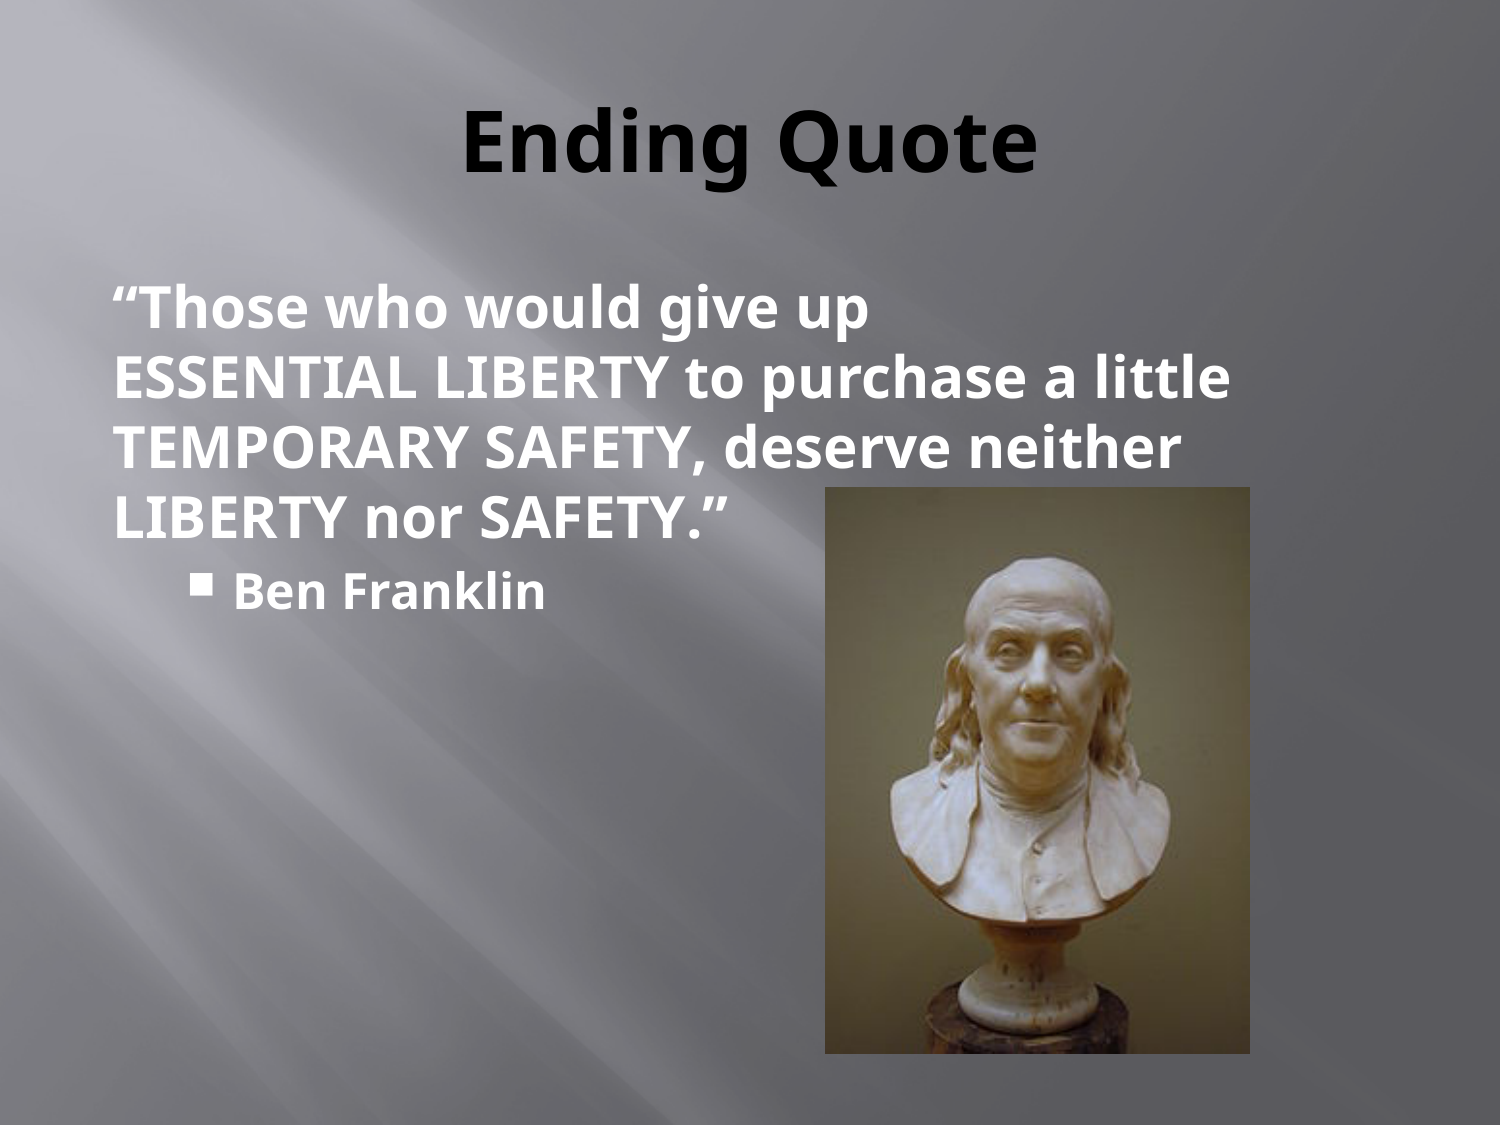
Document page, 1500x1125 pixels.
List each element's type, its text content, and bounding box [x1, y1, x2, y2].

title Ending Quote [75, 45, 1425, 233]
picture [824, 487, 1251, 1054]
list “Those who would give up Essential Liberty to purchase a little Temporary Safety, deserve neither Liberty nor Safety.” Ben Franklin [75, 262, 1425, 1035]
